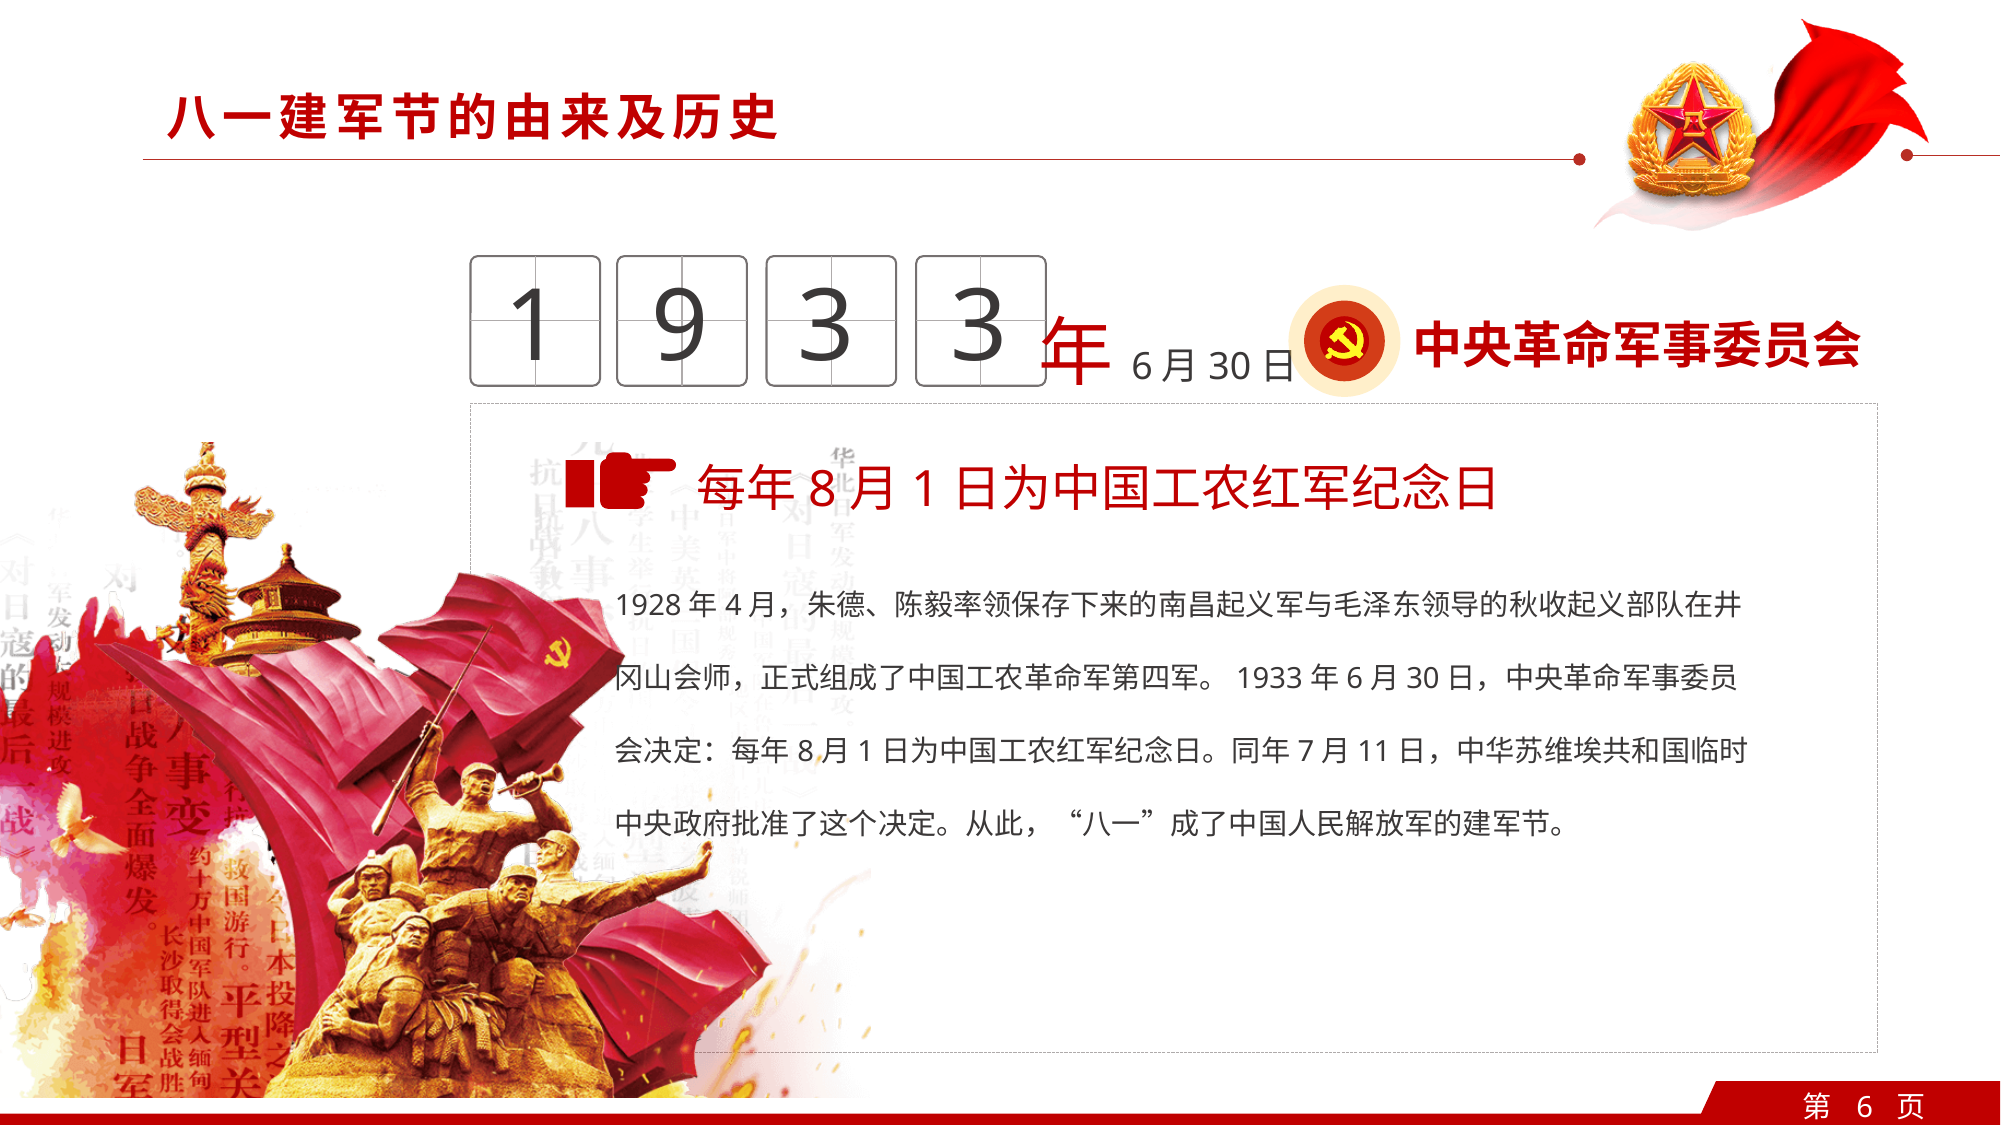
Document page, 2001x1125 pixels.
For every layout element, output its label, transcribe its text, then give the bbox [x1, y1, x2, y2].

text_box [1304, 300, 1385, 382]
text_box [617, 252, 747, 386]
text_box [916, 252, 1046, 386]
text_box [766, 252, 897, 386]
text_box 中央革命军事委员会 [1392, 303, 2000, 384]
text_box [565, 452, 676, 509]
text_box [871, 524, 1878, 1053]
picture [0, 442, 871, 1098]
text_box 年 6月30日 [1024, 297, 1322, 402]
text_box 每年8月1日为中国工农红军纪念日 [871, 446, 2000, 524]
text_box [469, 402, 1878, 446]
text_box 八一建军节的由来及历史 [151, 47, 812, 153]
picture [1581, 0, 1938, 244]
text_box 1928年4月，朱德、陈毅率领保存下来的南昌起义军与毛泽东领导的秋收起义部队在井冈山会师，正式组成了中国工农革命军第四军。1933年6月30日，中央革命军事委员会决定：每年8月1日为中国工农红军纪念日。同年7月11日，中华苏维埃共和国临时中央政府批准了这个决定。从此，“八一”成了中国人民解放军的建军节。 [871, 541, 1770, 848]
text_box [470, 252, 601, 386]
